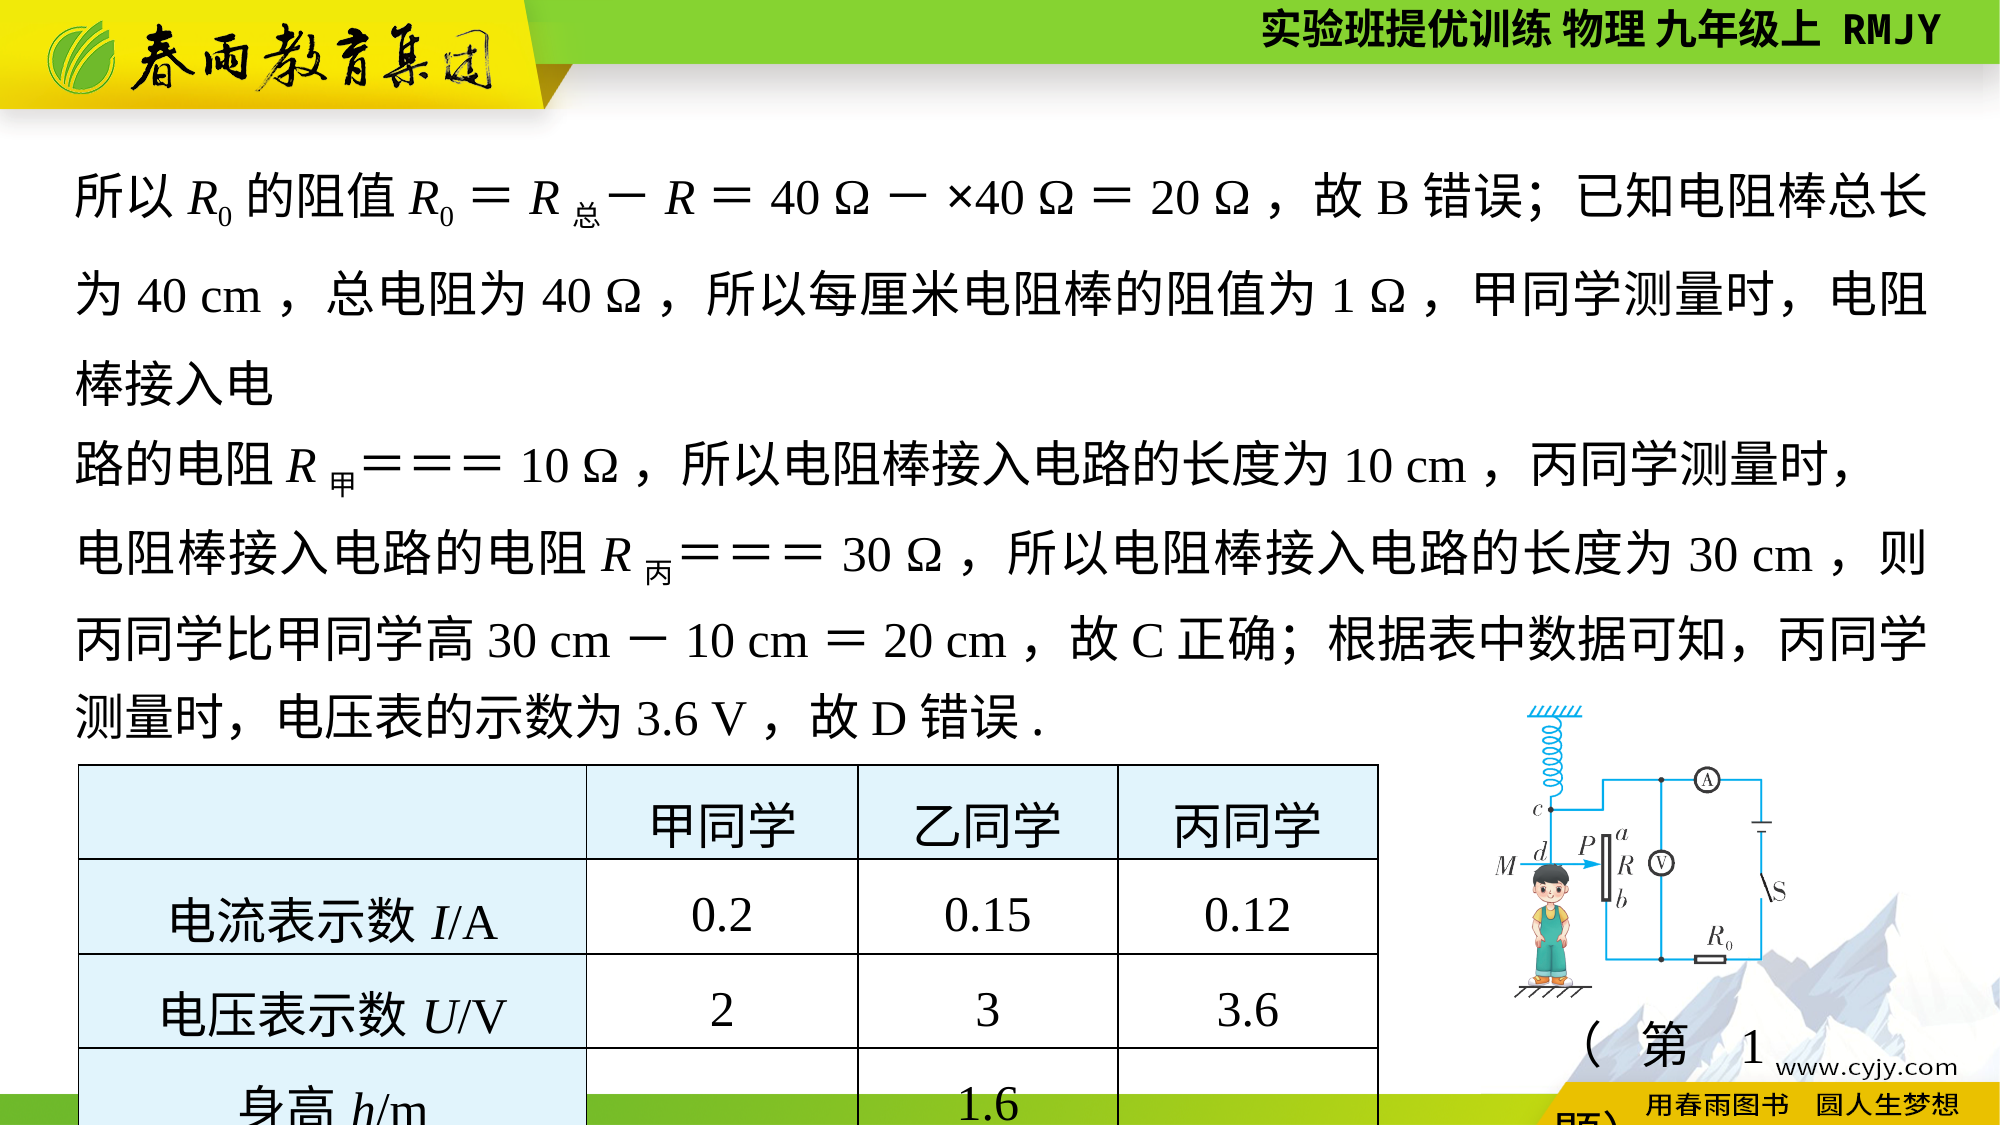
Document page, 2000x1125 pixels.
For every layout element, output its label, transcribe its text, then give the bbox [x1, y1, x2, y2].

table_cell 0.15 [859, 860, 1117, 953]
table_header 甲同学 [587, 766, 857, 858]
table_cell 身高h/m [79, 1049, 586, 1125]
table_cell 电压表示数U/V [79, 955, 586, 1047]
table_header 乙同学 [859, 766, 1117, 858]
table_cell 0.12 [1119, 860, 1377, 953]
table_header 丙同学 [1119, 766, 1377, 858]
table_cell 3.6 [1119, 955, 1377, 1047]
text_box （第1题） [1537, 1010, 1792, 1081]
table_cell [1119, 1049, 1377, 1125]
table_cell [587, 1049, 857, 1125]
table_cell 2 [587, 955, 857, 1047]
table_header [79, 766, 586, 858]
picture [0, 0, 2000, 1125]
table_cell 0.2 [587, 860, 857, 953]
table_cell 1.6 [859, 1049, 1117, 1125]
table_cell 3 [859, 955, 1117, 1047]
table_cell 电流表示数I/A [79, 860, 586, 953]
